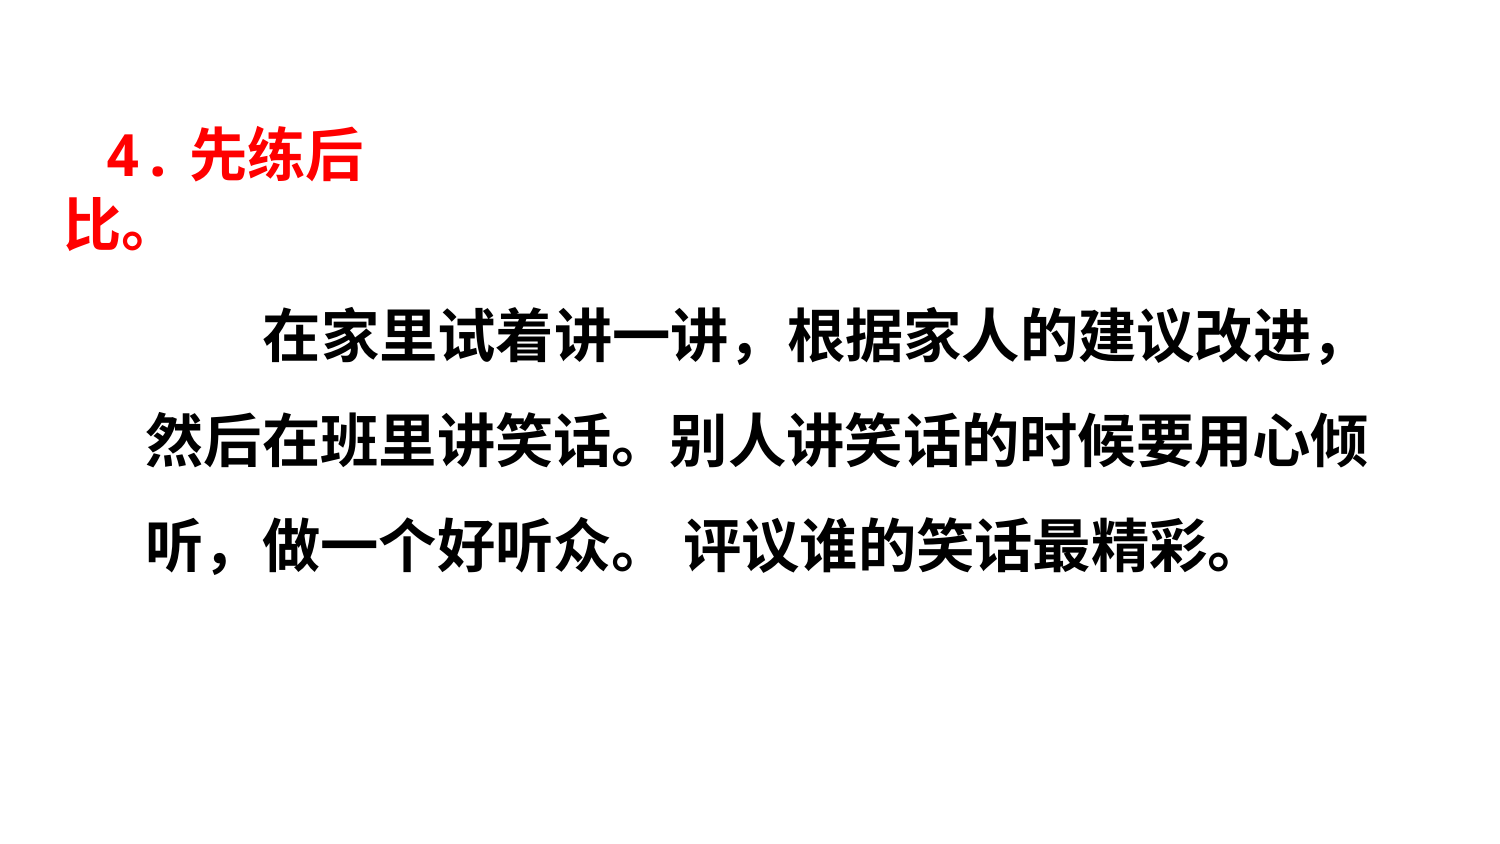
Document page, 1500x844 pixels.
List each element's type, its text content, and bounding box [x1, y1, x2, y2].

text_box 4.先练后比。 [48, 145, 454, 231]
text_box 在家里试着讲一讲，根据家人的建议改进，然后在班里讲笑话。别人讲笑话的时候要用心倾听，做一个好听众。 评议谁的笑话最精彩。 [131, 256, 1441, 587]
